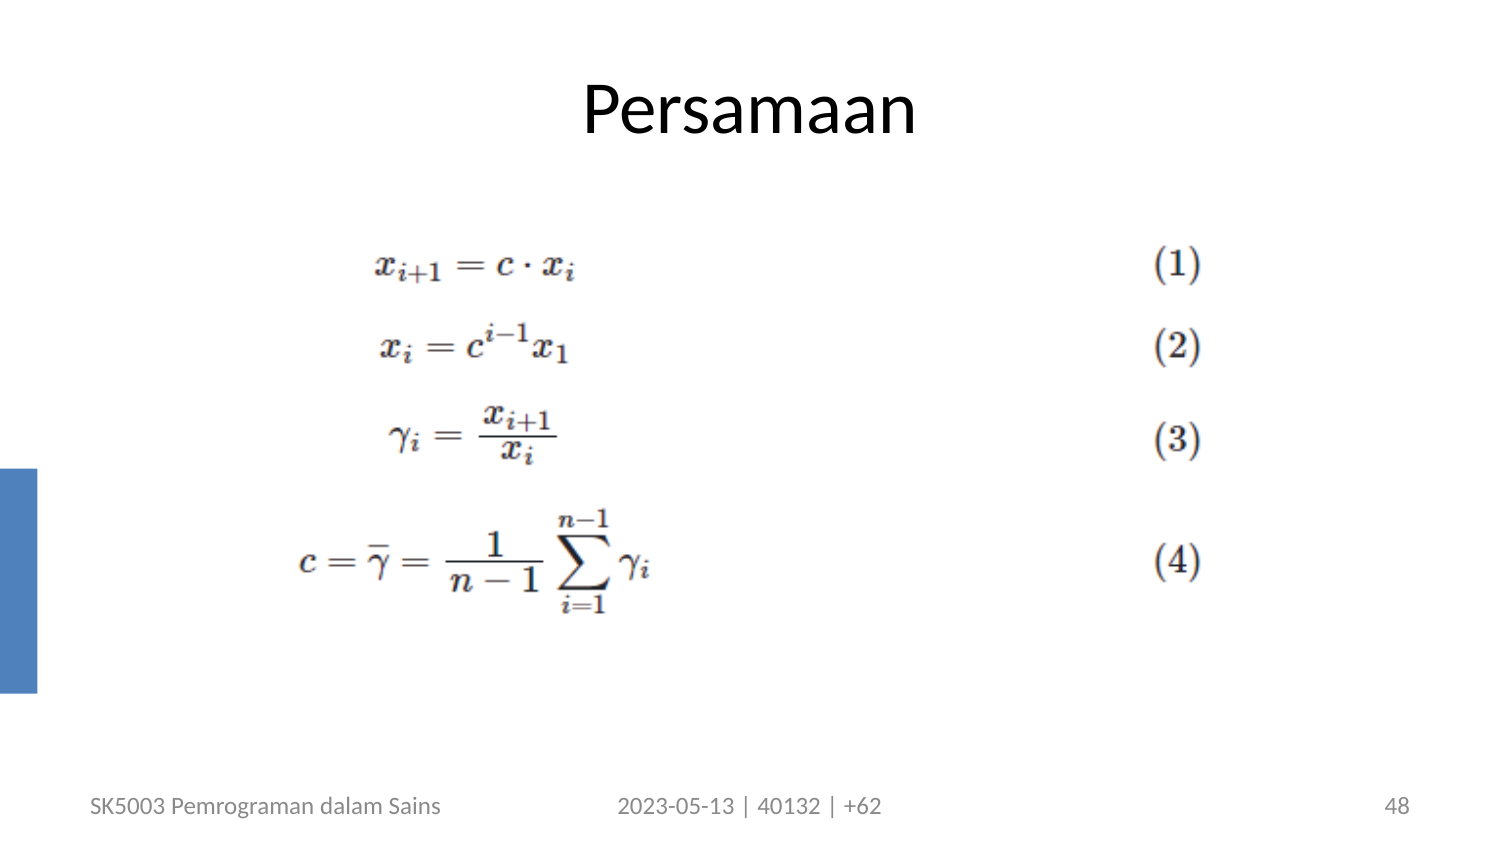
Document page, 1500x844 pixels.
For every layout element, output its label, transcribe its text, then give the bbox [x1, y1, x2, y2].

slide_number 48 [1074, 782, 1425, 827]
footer 2023-05-13 | 40132 | +62 [512, 782, 988, 827]
title Persamaan [74, 33, 1426, 175]
picture [274, 221, 1226, 648]
slide_number SK5003 Pemrograman dalam Sains [75, 782, 463, 827]
